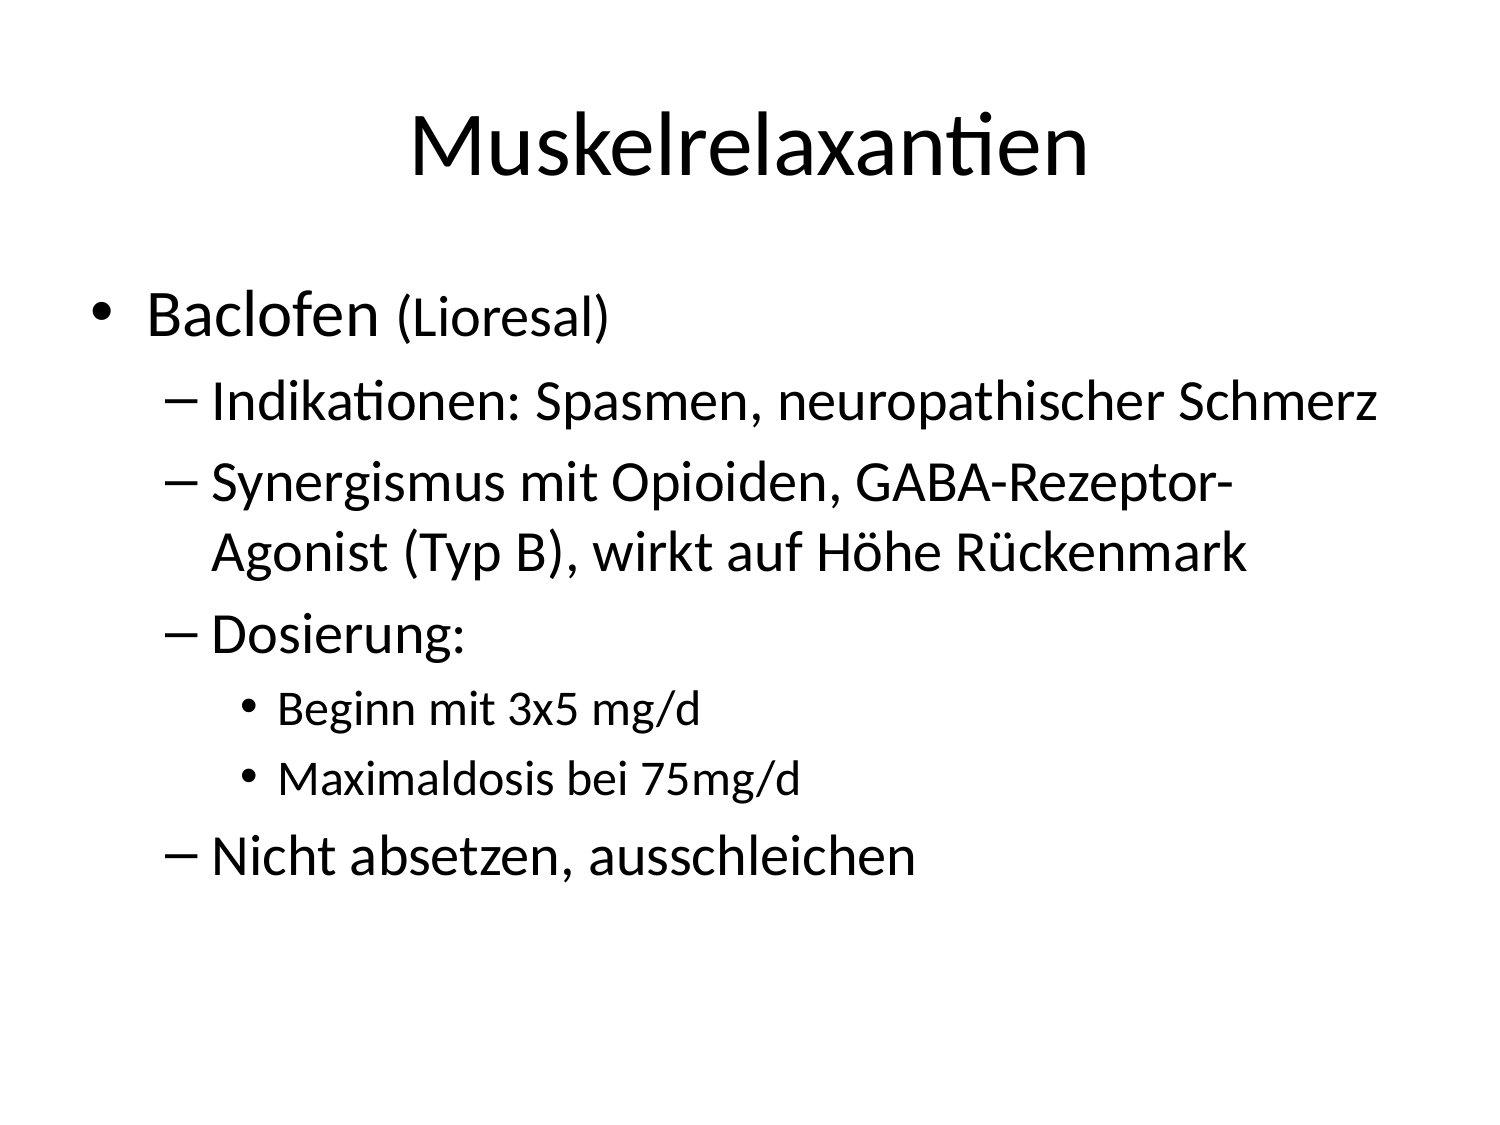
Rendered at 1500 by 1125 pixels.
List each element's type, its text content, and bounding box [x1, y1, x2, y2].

title Muskelrelaxantien [75, 45, 1425, 233]
list Baclofen (Lioresal) Indikationen: Spasmen, neuropathischer Schmerz Synergismus mit Opioiden, GABA-Rezeptor-Agonist (Typ B), wirkt auf Höhe Rückenmark Dosierung: Beginn mit 3x5 mg/d Maximaldosis bei 75mg/d Nicht absetzen, ausschleichen [75, 262, 1425, 1005]
